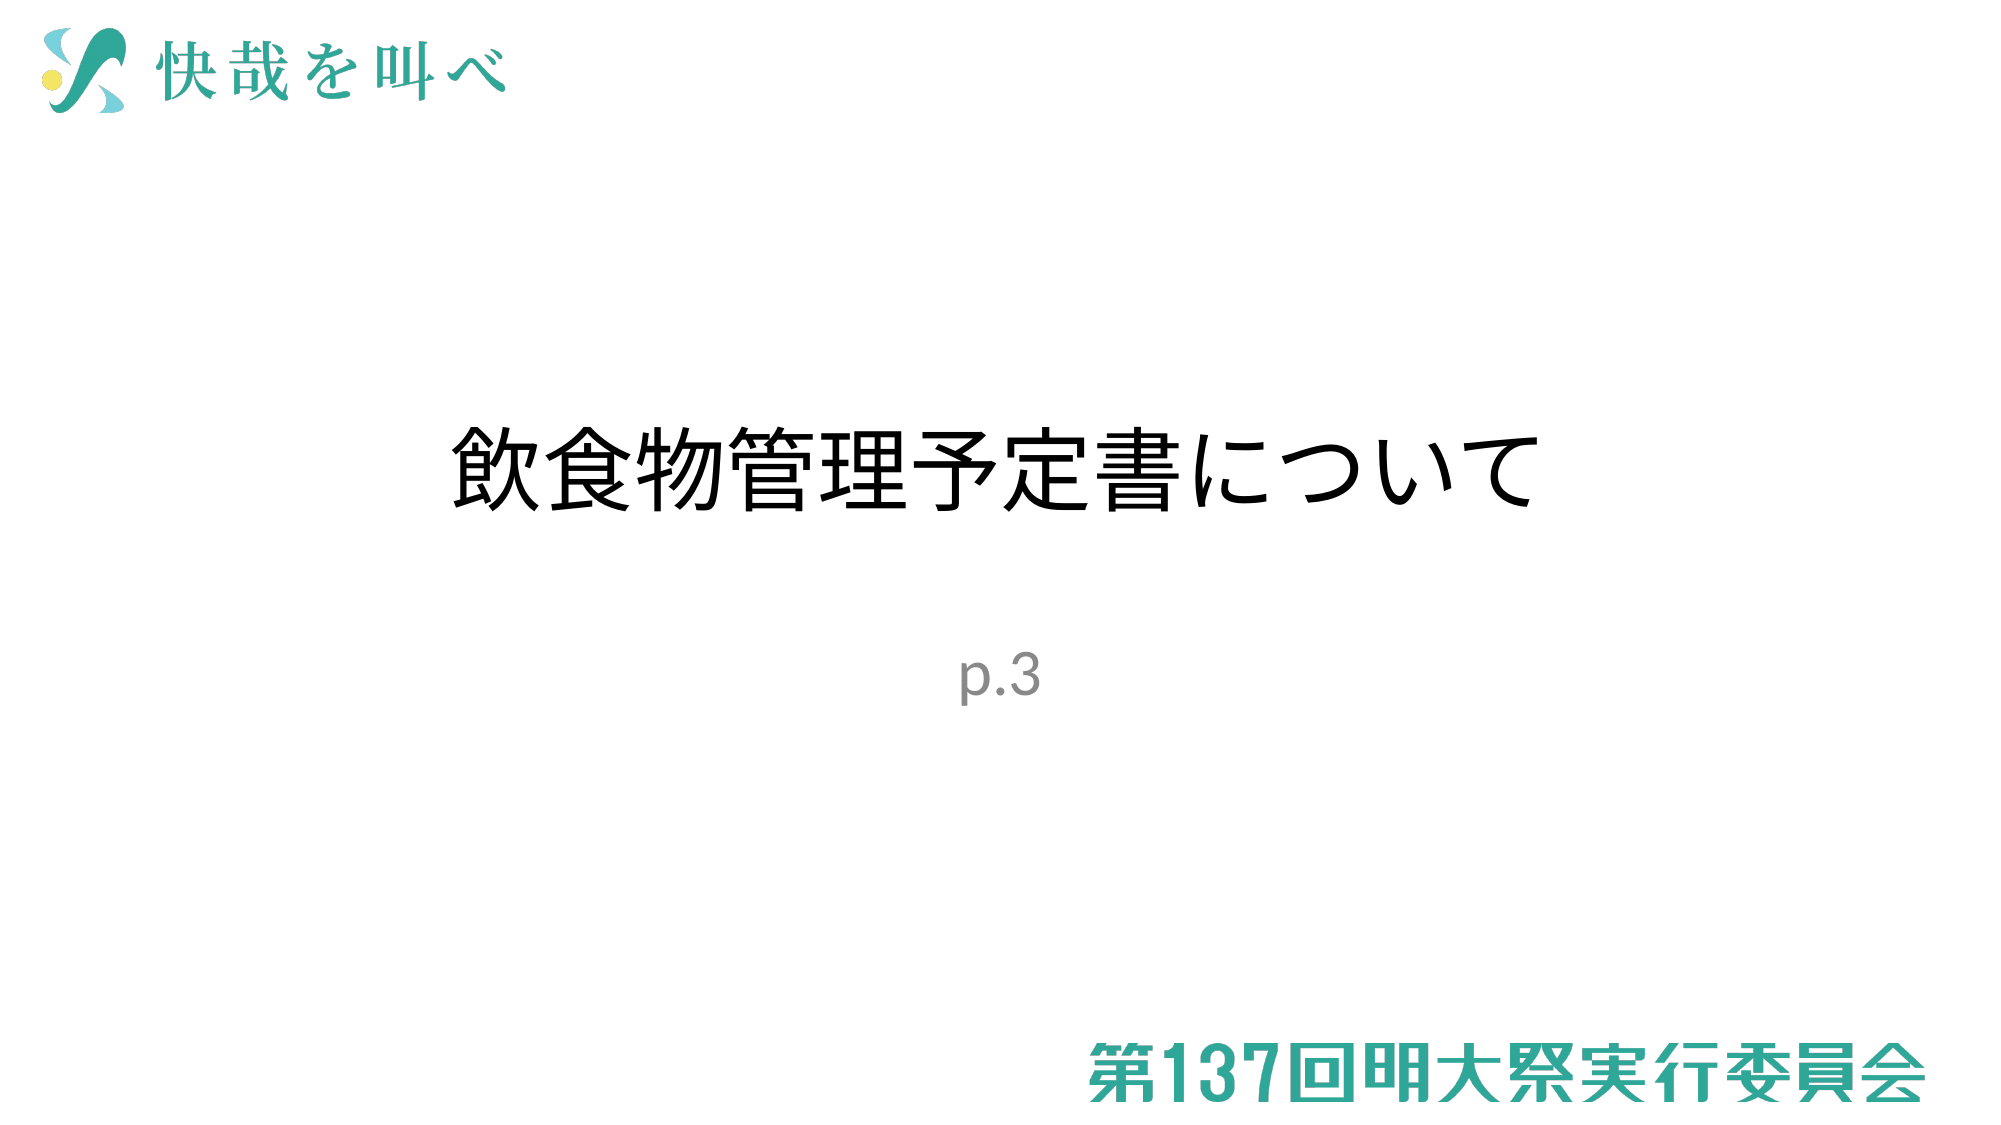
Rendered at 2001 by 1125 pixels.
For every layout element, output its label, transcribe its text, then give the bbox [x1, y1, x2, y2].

picture [1088, 1043, 1926, 1102]
title 飲食物管理予定書について [137, 358, 1863, 591]
subtitle p.3 [249, 630, 1750, 918]
picture [41, 28, 506, 113]
